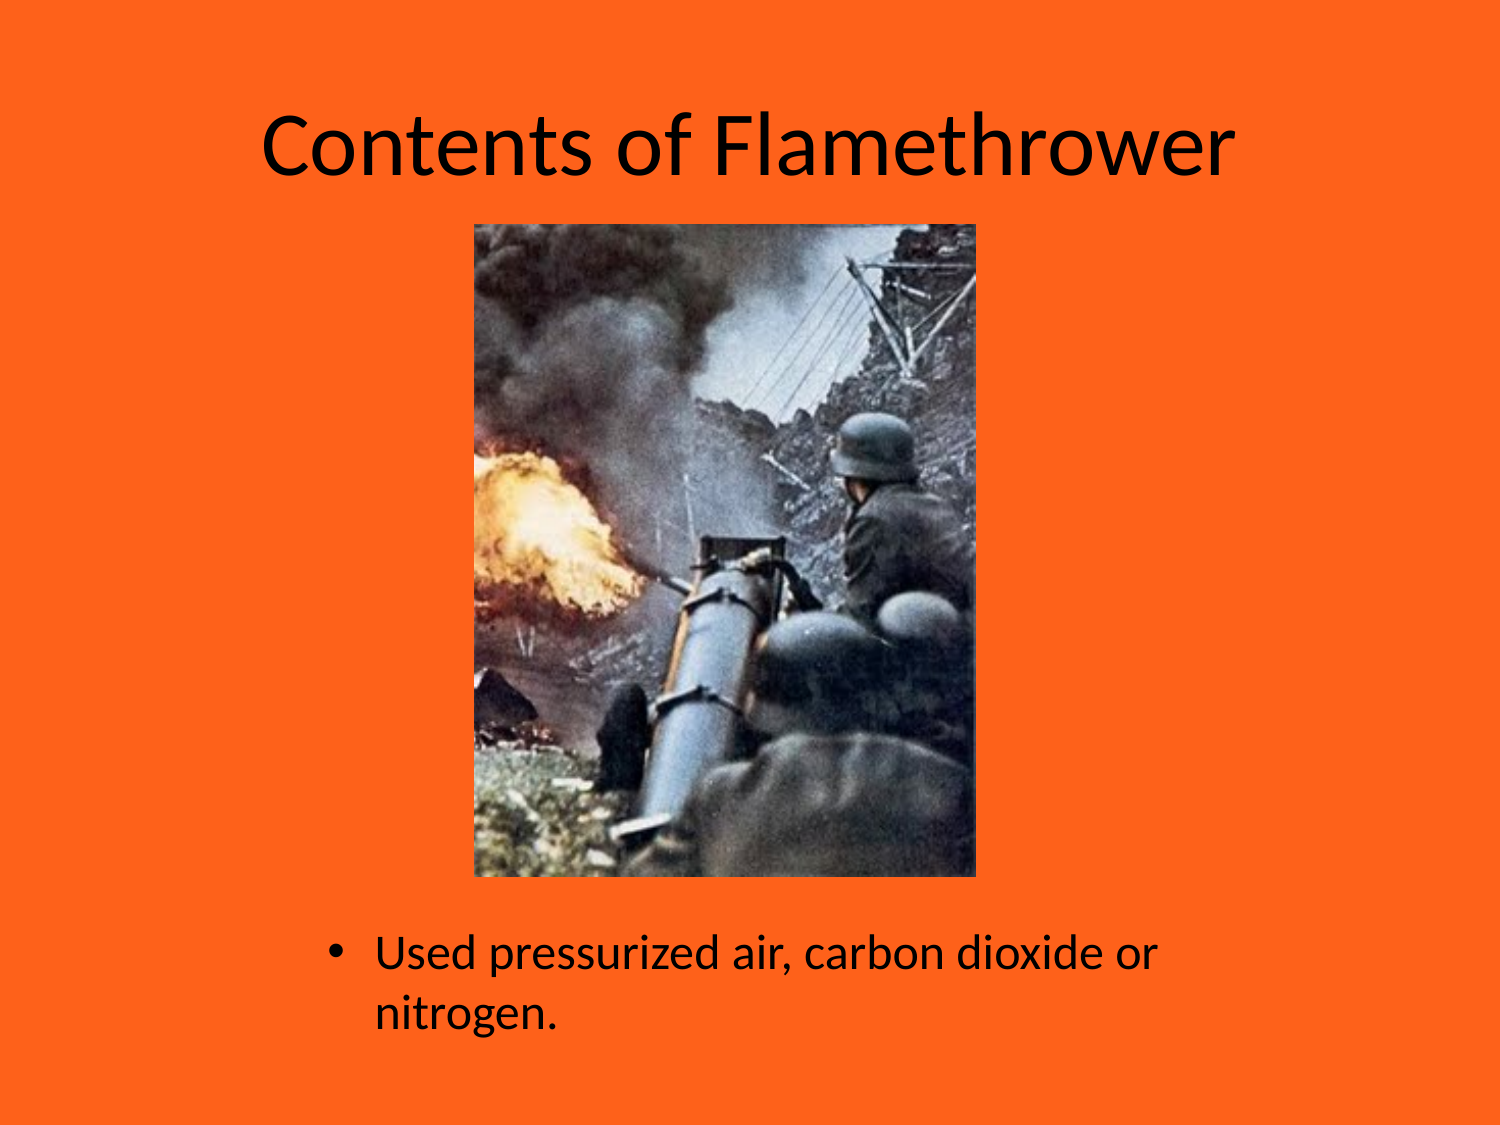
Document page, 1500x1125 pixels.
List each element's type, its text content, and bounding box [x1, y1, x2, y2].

title Contents of Flamethrower [75, 45, 1425, 233]
text_box Used pressurized air, carbon dioxide or nitrogen. [312, 912, 1350, 1048]
picture [474, 224, 977, 877]
